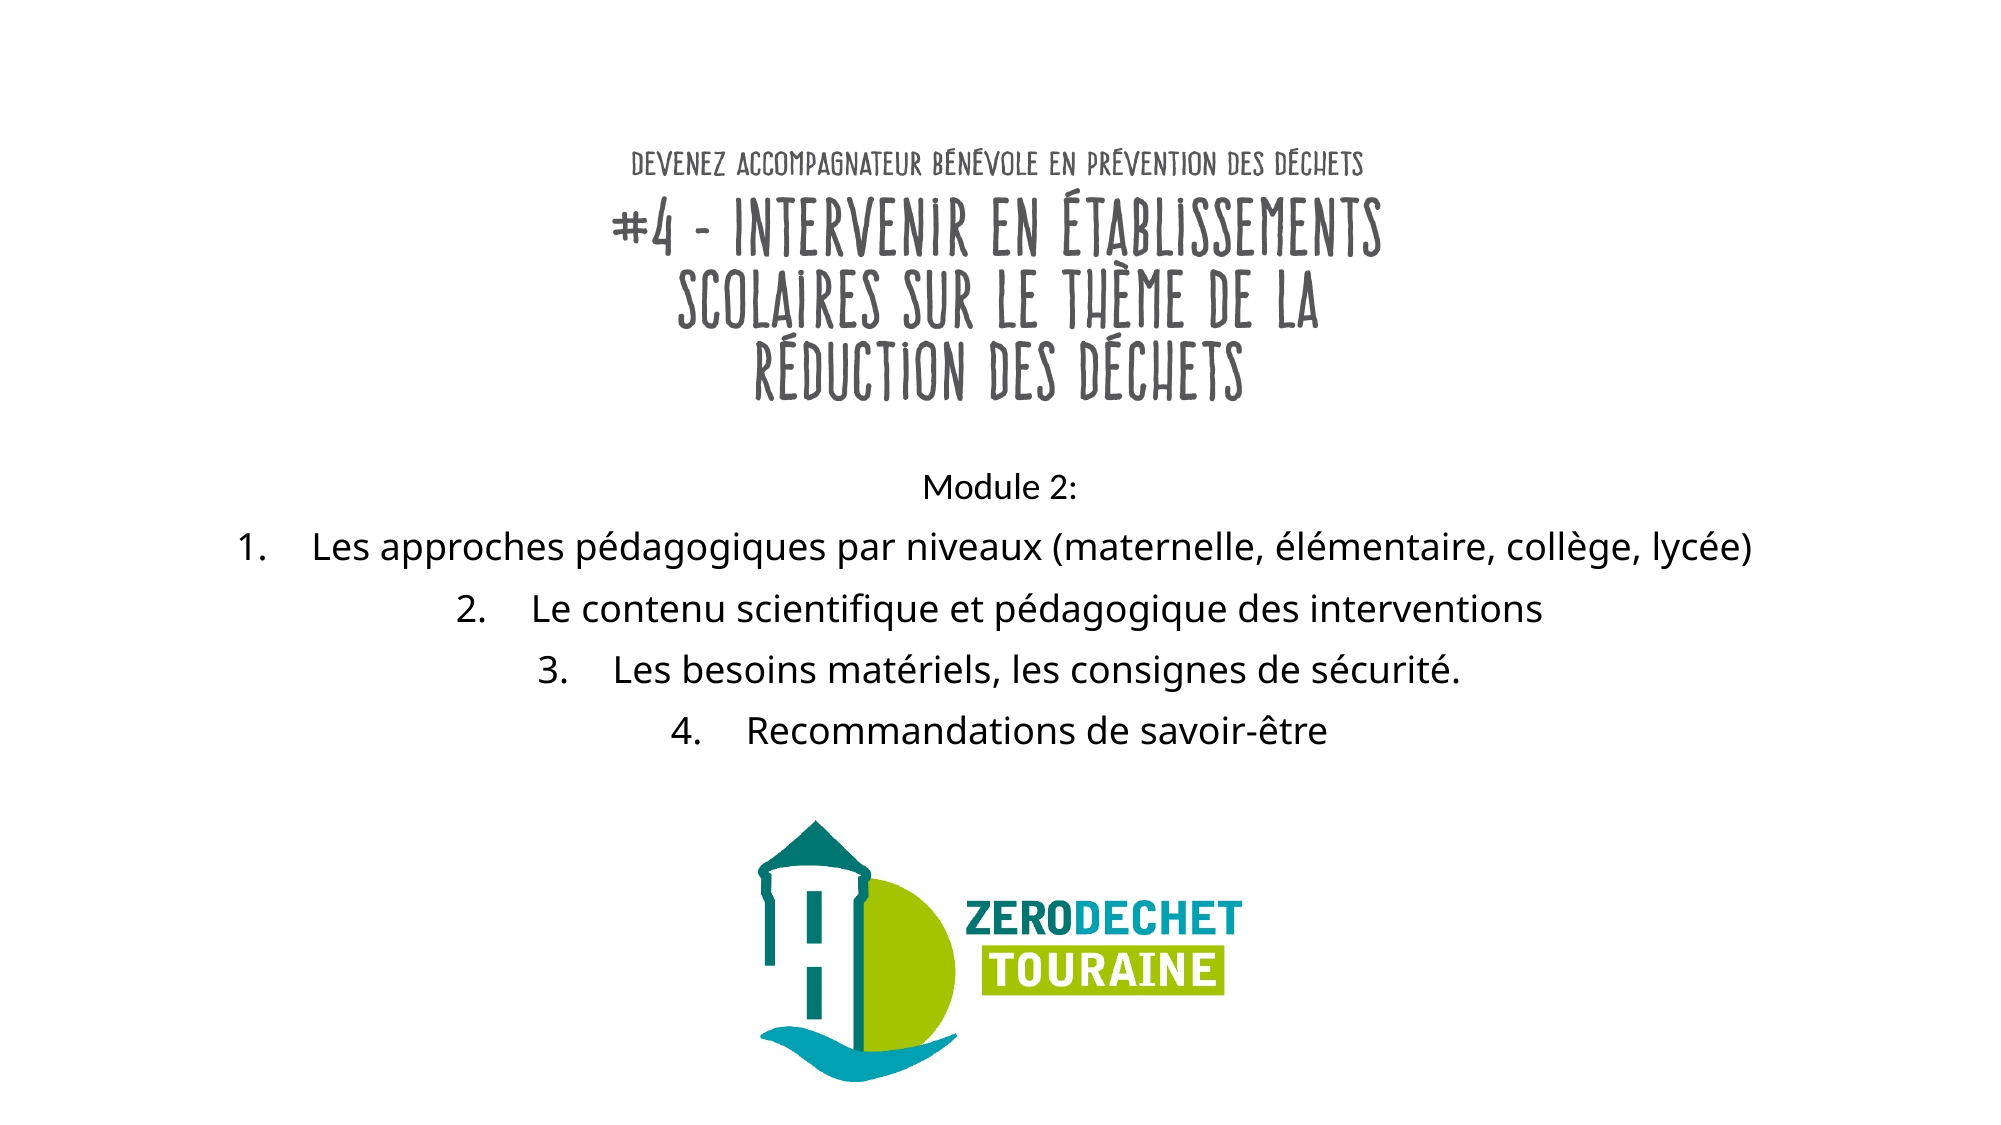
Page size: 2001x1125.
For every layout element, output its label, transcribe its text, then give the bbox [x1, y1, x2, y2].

picture [607, 143, 1393, 403]
picture [758, 820, 1242, 1082]
text_box Module 2: Les approches pédagogiques par niveaux (maternelle, élémentaire, collège, lycée) Le contenu scientifique et pédagogique des interventions Les besoins matériels, les consignes de sécurité. Recommandations de savoir-être [213, 459, 1787, 732]
